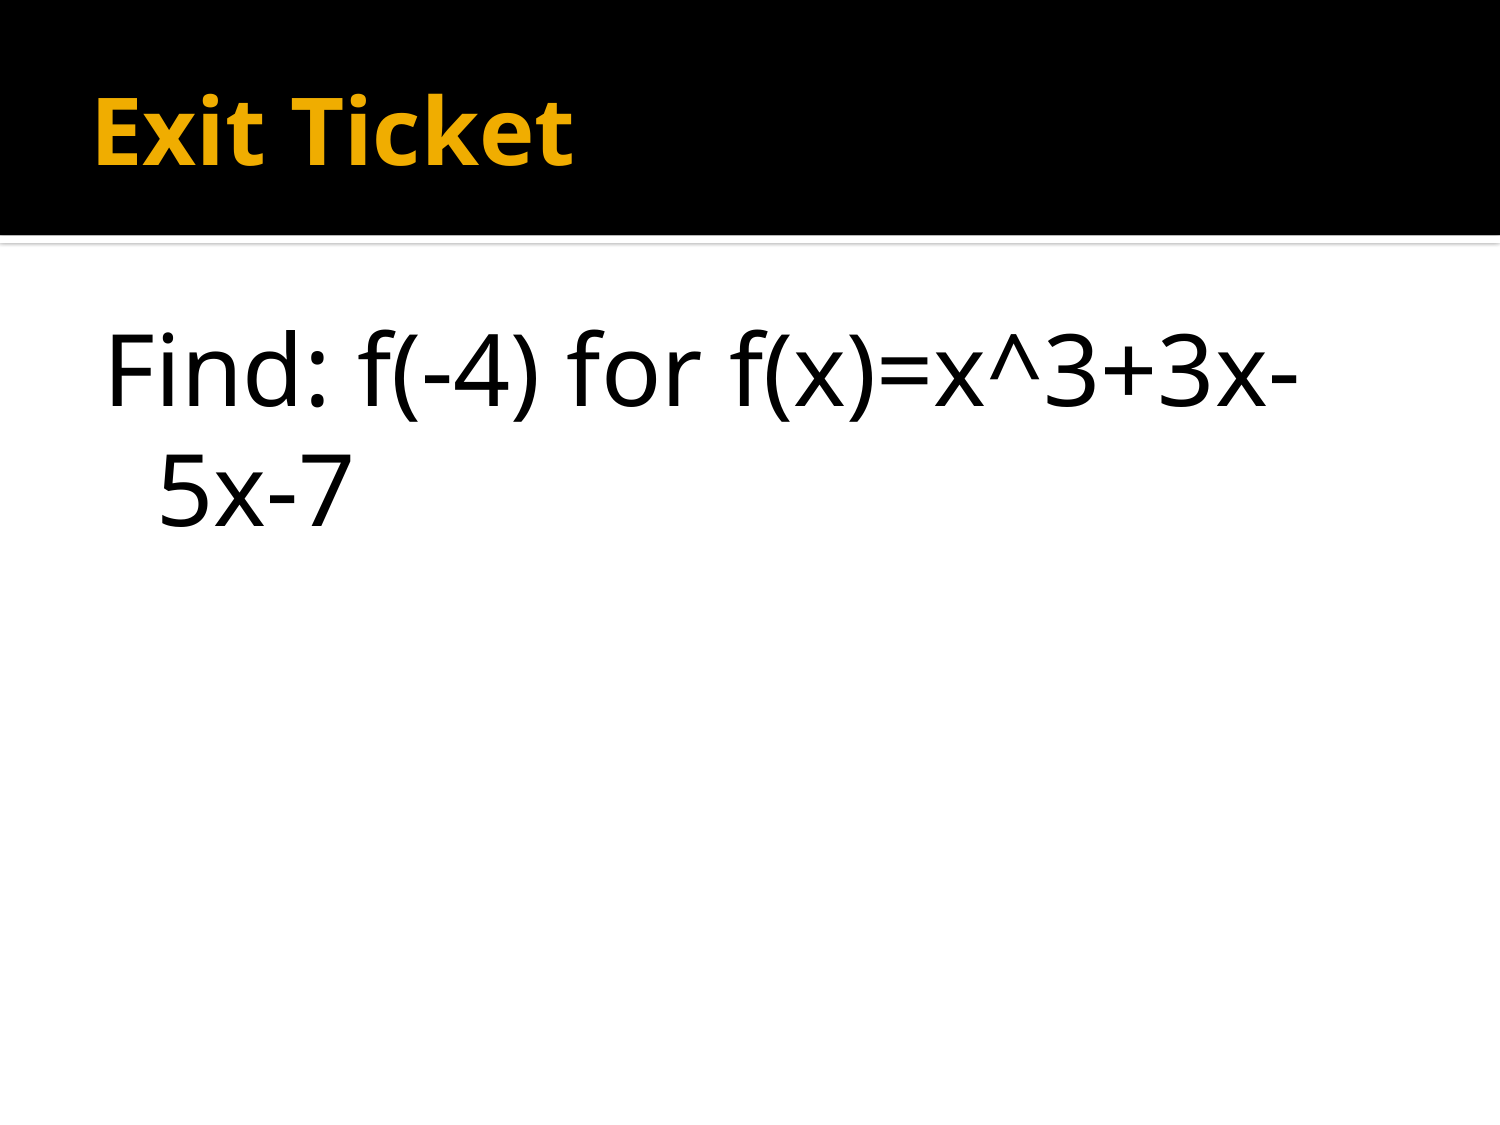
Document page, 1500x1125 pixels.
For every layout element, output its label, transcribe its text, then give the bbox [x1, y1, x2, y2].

list Find: f(-4) for f(x)=x^3+3x-5x-7 [75, 291, 1425, 1050]
title Exit Ticket [75, 25, 1425, 231]
